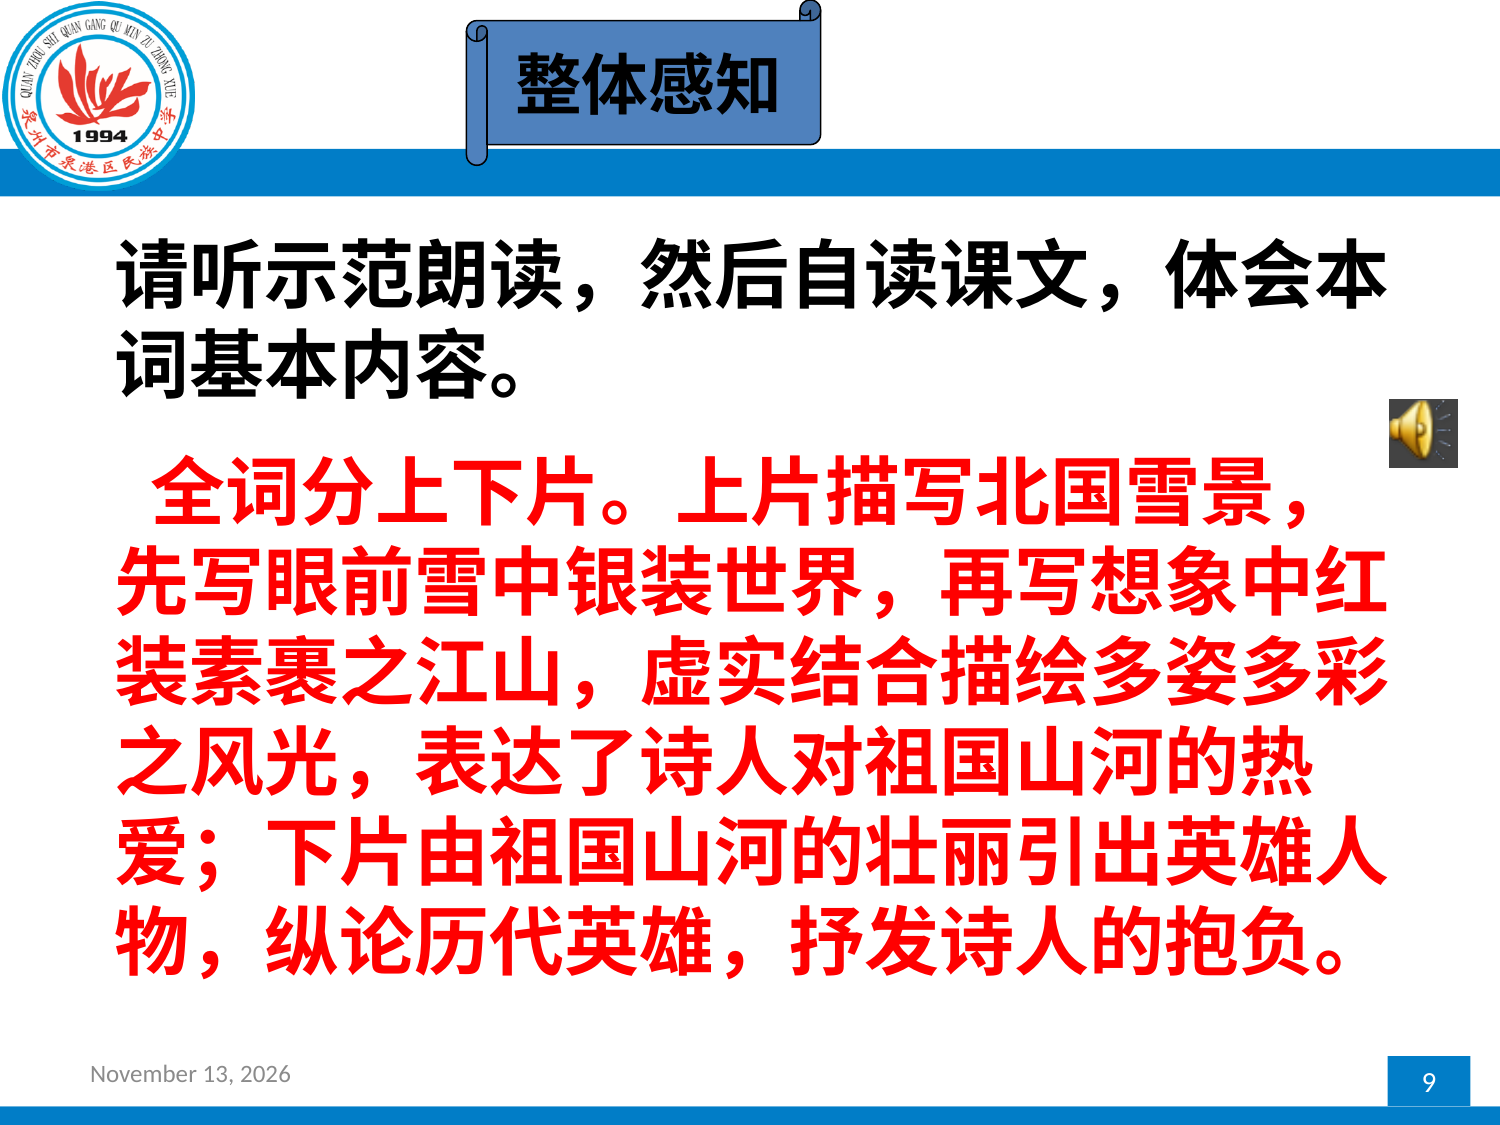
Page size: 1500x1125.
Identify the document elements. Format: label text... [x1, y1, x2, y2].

picture [2, 107, 78, 191]
text_box 整体感知 [466, 0, 821, 166]
picture [1316, 327, 1458, 469]
picture [110, 1, 195, 79]
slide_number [75, 1042, 425, 1103]
picture [2, 1, 88, 86]
picture [120, 114, 195, 191]
text_box 请听示范朗读，然后自读课文，体会本词基本内容。 全词分上下片。上片描写北国雪景，先写眼前雪中银装世界，再写想象中红装素裹之江山，虚实结合描绘多姿多彩之风光，表达了诗人对祖国山河的热爱；下片由祖国山河的壮丽引出英雄人物，纵论历代英雄，抒发诗人的抱负。 [100, 219, 1436, 993]
picture [9, 6, 189, 186]
